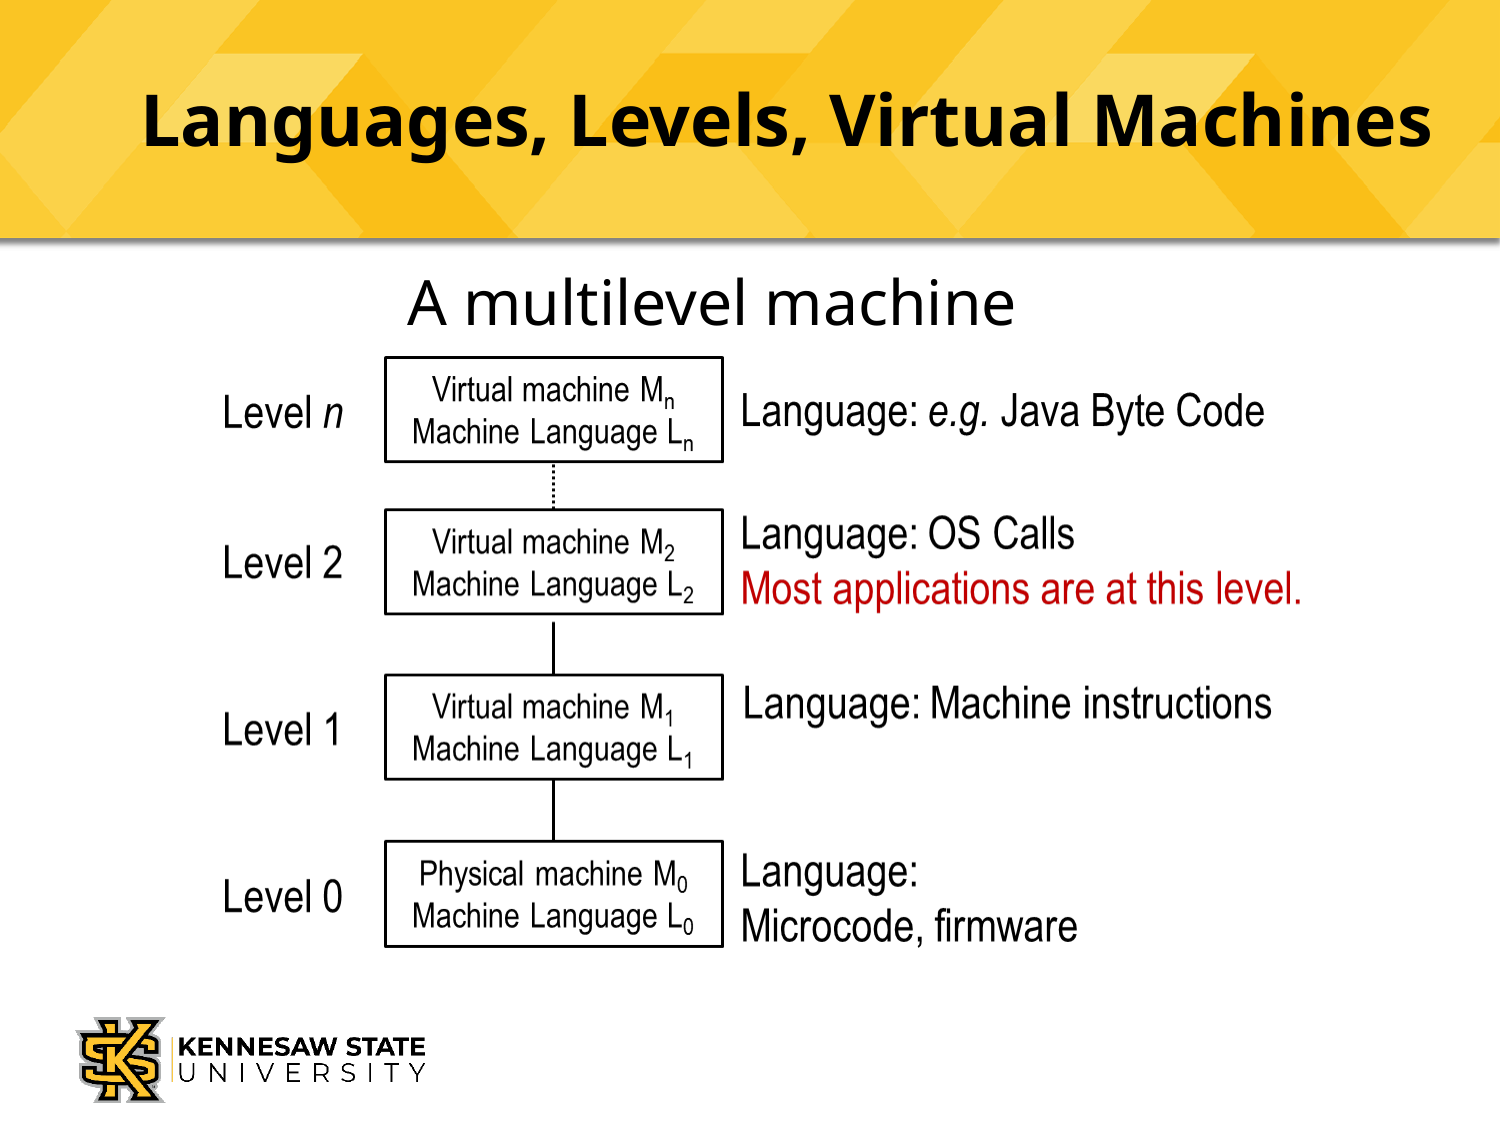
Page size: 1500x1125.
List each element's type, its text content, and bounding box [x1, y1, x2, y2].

picture [194, 349, 1376, 981]
picture [0, 0, 1500, 251]
title Languages, Levels, Virtual Machines [118, 23, 1454, 212]
list A multilevel machine [125, 255, 1300, 994]
picture [75, 1017, 425, 1103]
